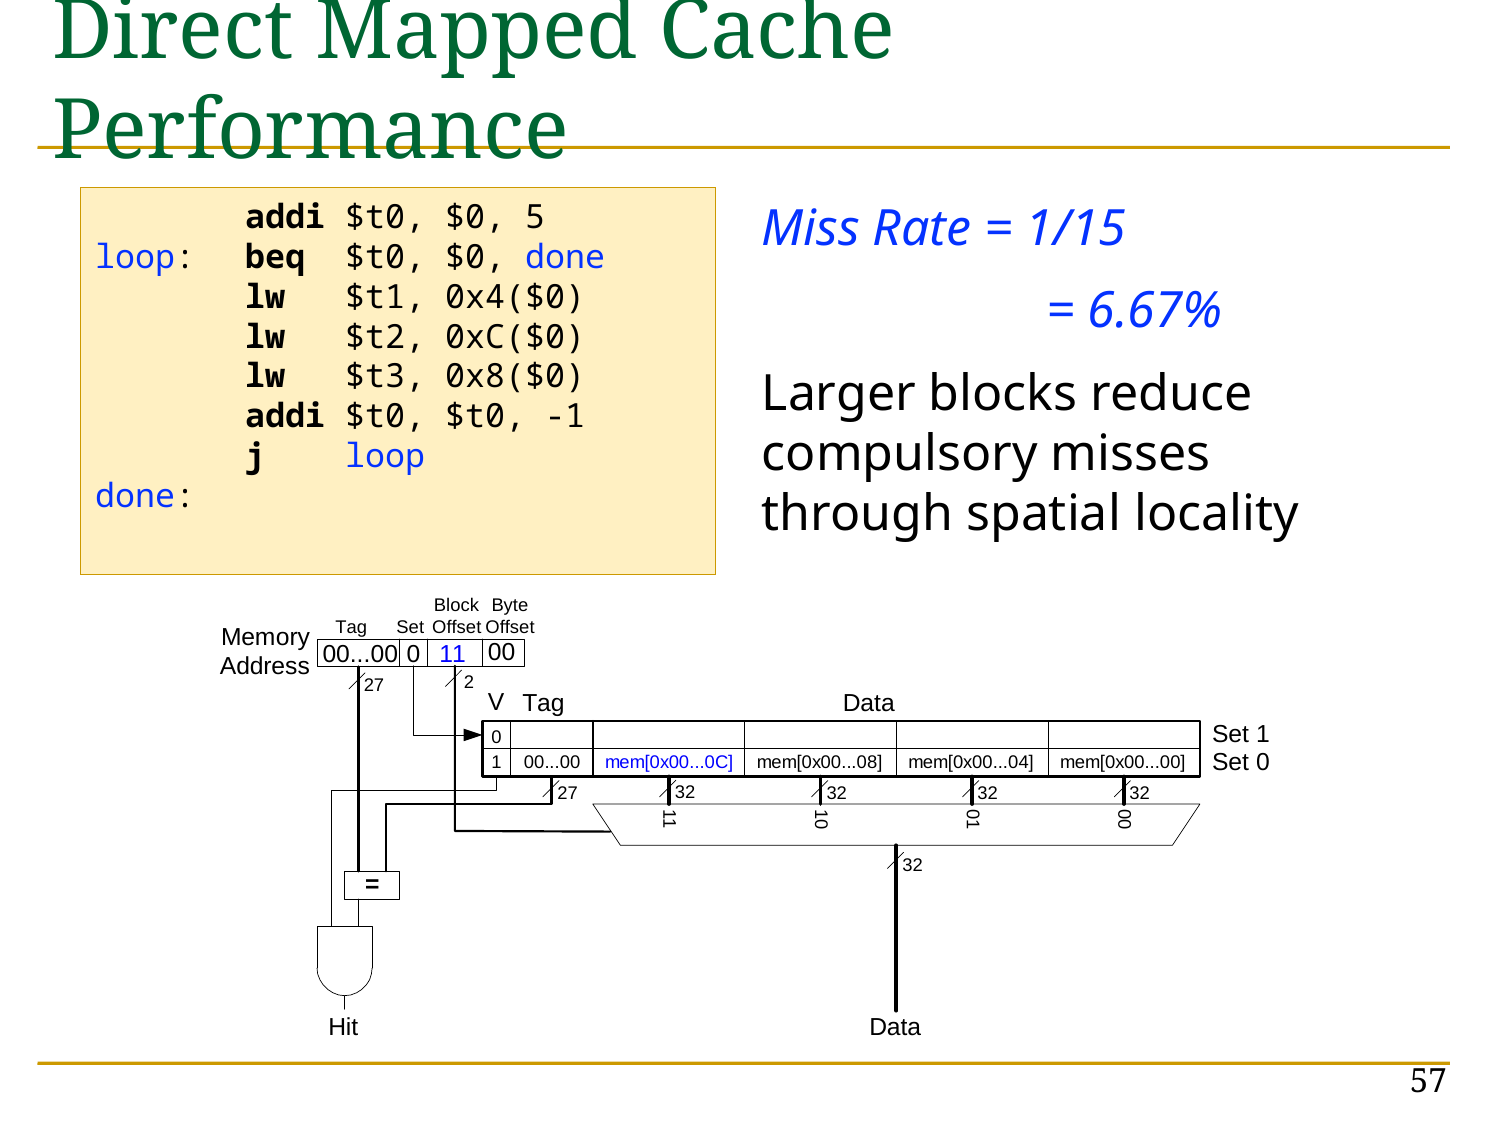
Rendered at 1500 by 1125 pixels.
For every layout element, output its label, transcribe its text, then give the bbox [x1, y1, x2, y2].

list addi $t0, $0, 5 loop: beq $t0, $0, done lw $t1, 0x4($0) lw $t2, 0xC($0) lw $t3, 0x8($0) addi $t0, $t0, -1 j loop done: [80, 187, 716, 575]
text_box 57 [1111, 1036, 1462, 1112]
title Direct Mapped Cache Performance [37, 0, 1385, 150]
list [199, 587, 1302, 1048]
list Miss Rate = 1/15 = 6.67% Larger blocks reduce compulsory misses through spatial locality [746, 187, 1382, 575]
